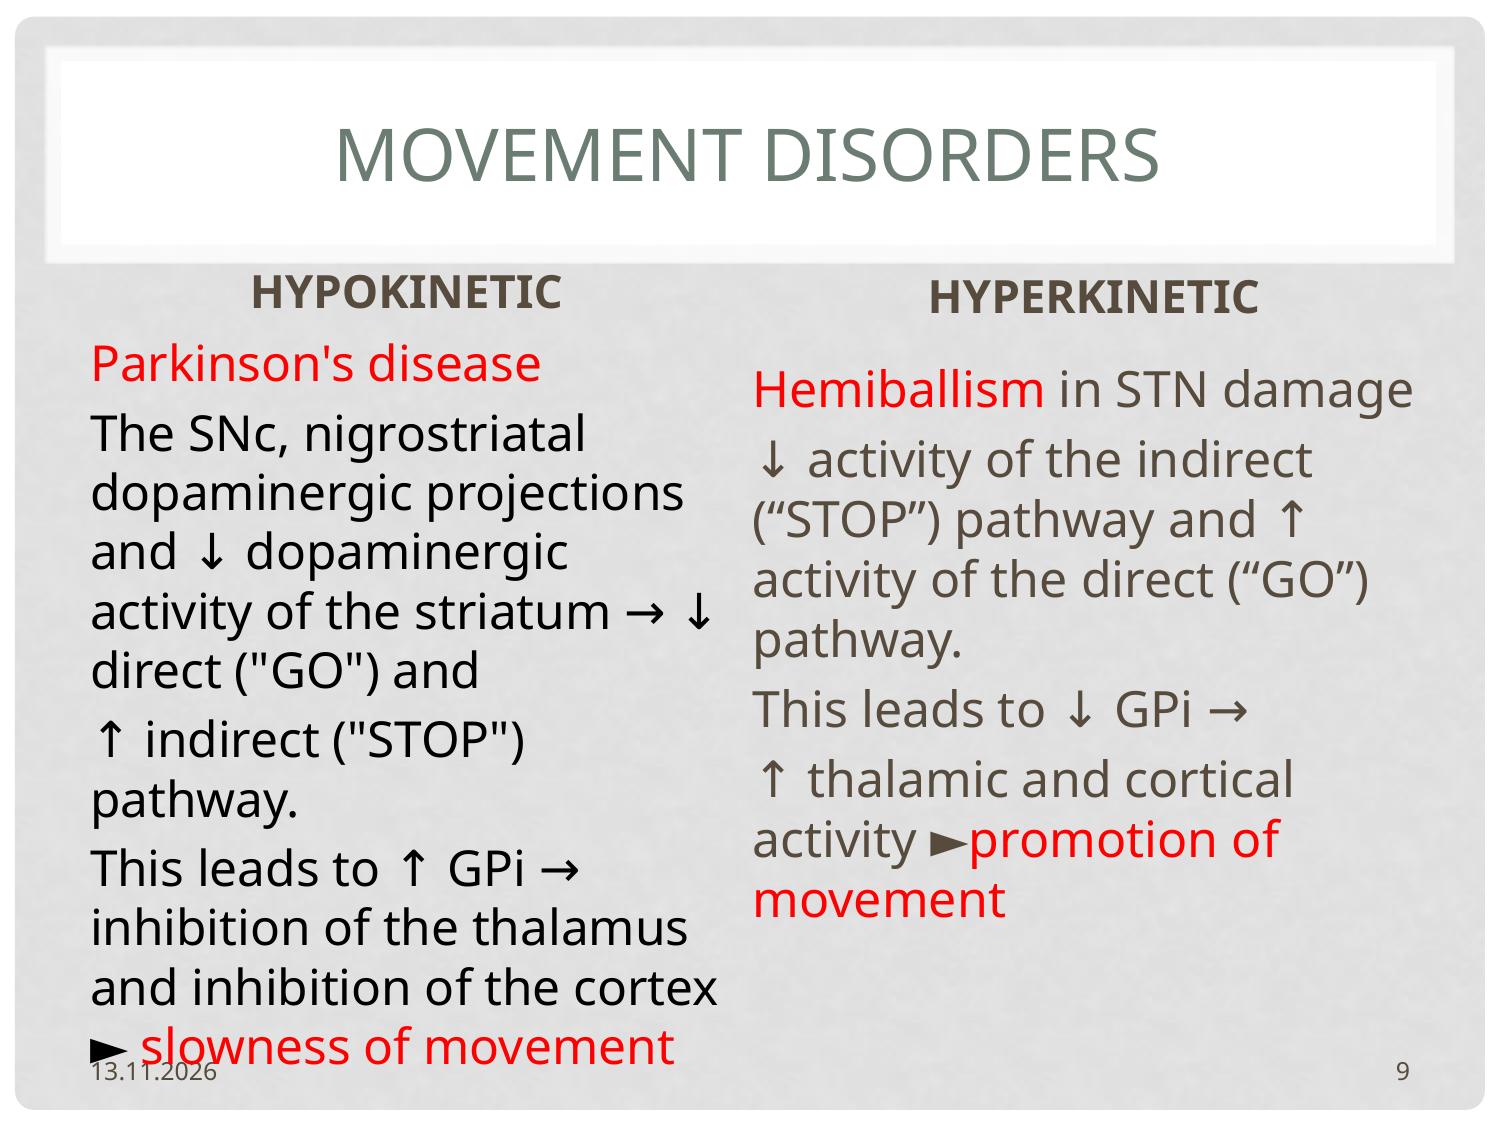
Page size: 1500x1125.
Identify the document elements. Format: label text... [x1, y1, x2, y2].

list Hemiballism in STN damage ↓ activity of the indirect (“STOP”) pathway and ↑ activity of the direct (“GO”) pathway. This leads to ↓ GPi → ↑ thalamic and cortical activity ►promotion of movement [737, 350, 1463, 1055]
list HYPERKINETIC [762, 224, 1426, 330]
list Parkinson's disease The SNc, nigrostriatal dopaminergic projections and ↓ dopaminergic activity of the striatum → ↓ direct ("GO") and ↑ indirect ("STOP") pathway. This leads to ↑ GPi → inhibition of the thalamus and inhibition of the cortex ► slowness of movement [75, 324, 738, 1100]
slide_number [75, 1042, 425, 1103]
title Movement disorders [69, 66, 1425, 238]
list HYPOKINETIC [75, 249, 738, 324]
slide_number 9 [1074, 1042, 1425, 1103]
